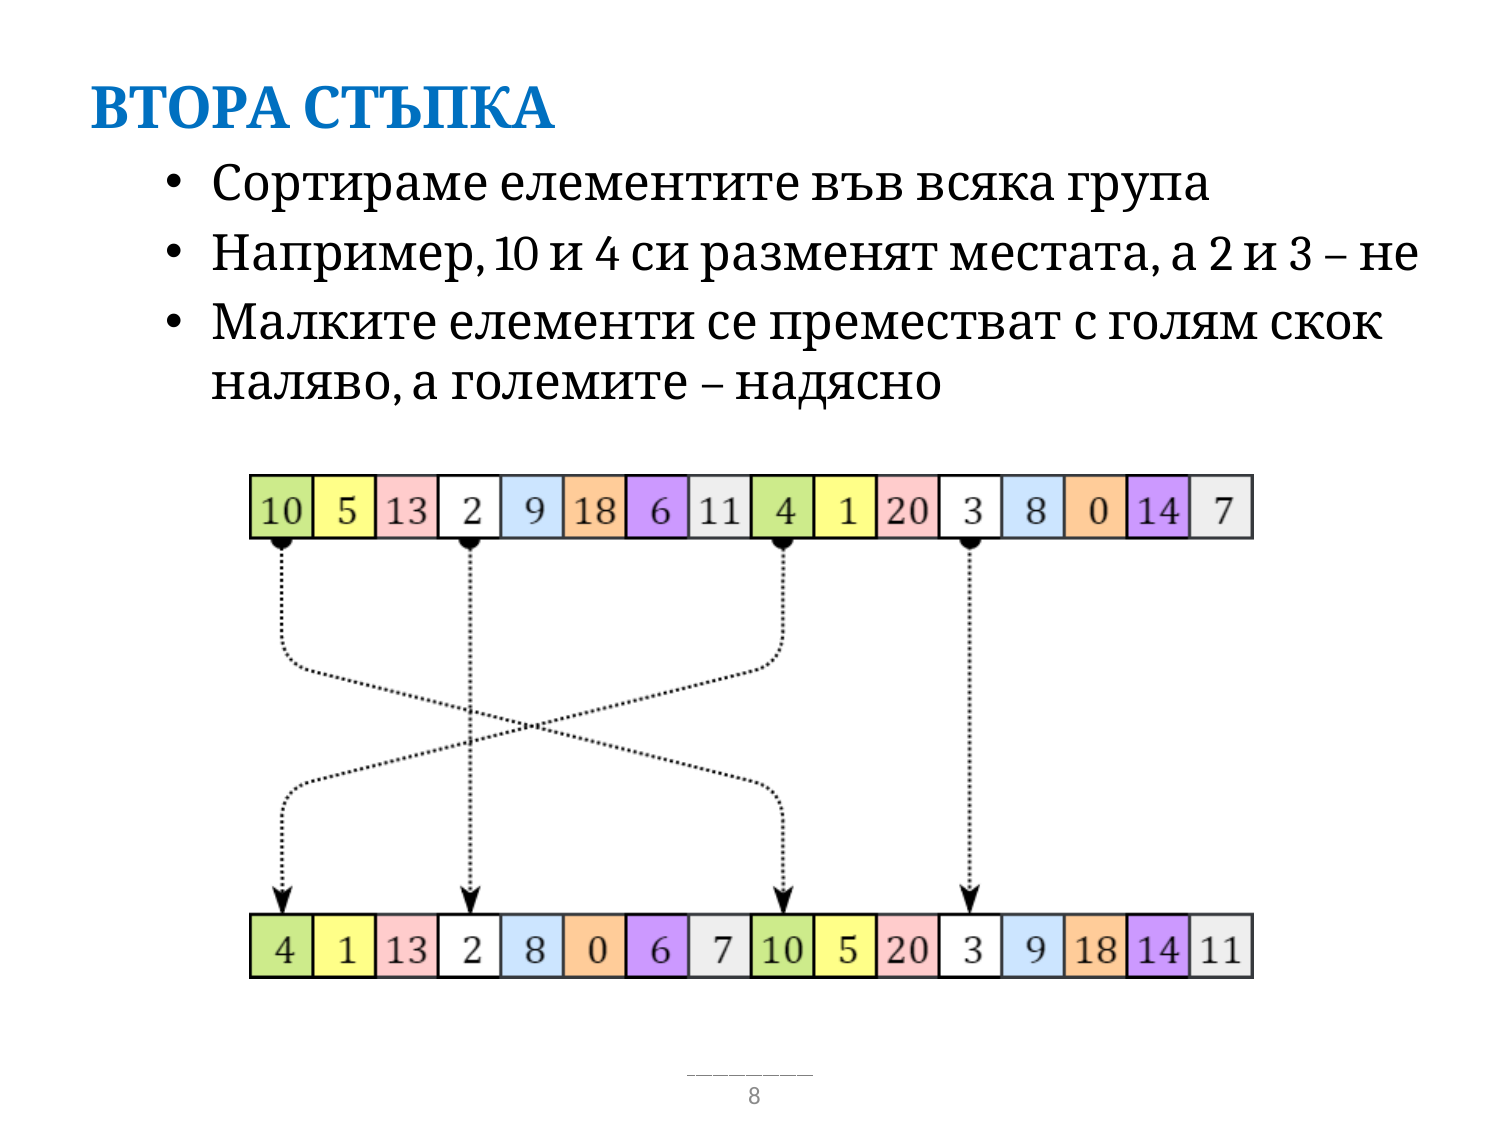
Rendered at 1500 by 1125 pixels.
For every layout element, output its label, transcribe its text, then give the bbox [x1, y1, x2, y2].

list Втора стъпка Сортираме елементите във всяка група Например, 10 и 4 си разменят местата, а 2 и 3 – не Малките елементи се преместват с голям скок наляво, а големите – надясно [75, 62, 1450, 1063]
picture [249, 474, 1254, 979]
slide_number 8 [579, 1065, 930, 1125]
